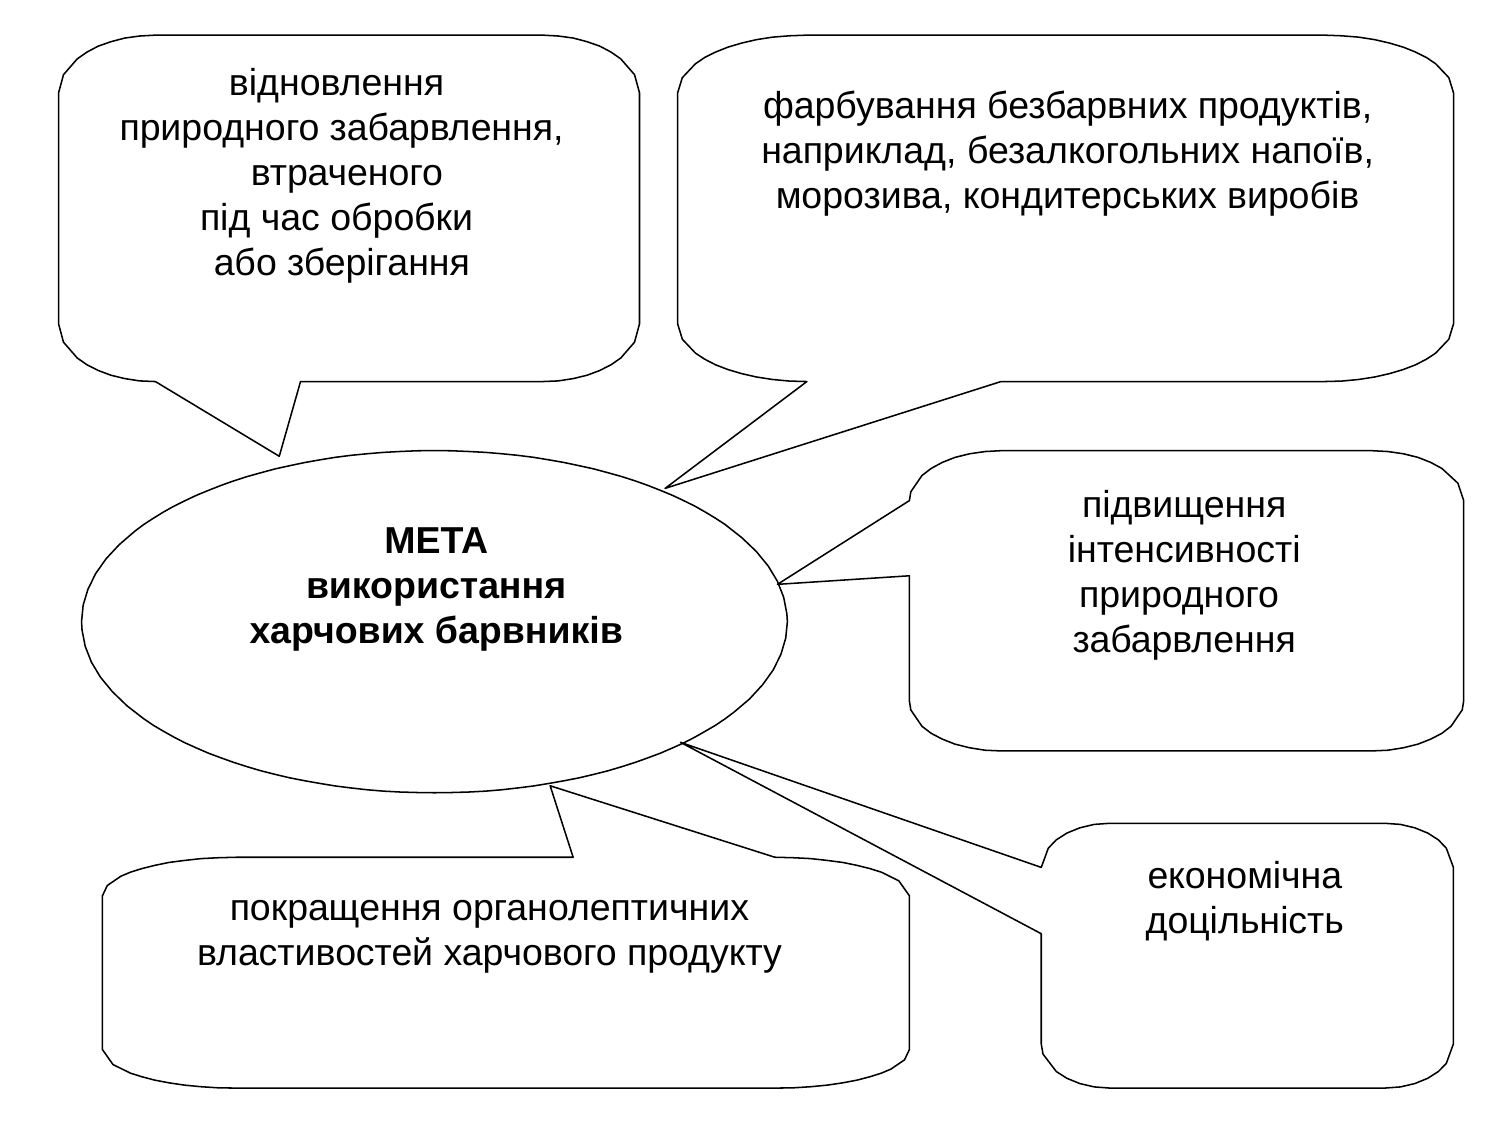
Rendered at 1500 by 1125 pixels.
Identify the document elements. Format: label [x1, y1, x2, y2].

text_box [58, 34, 1464, 1089]
